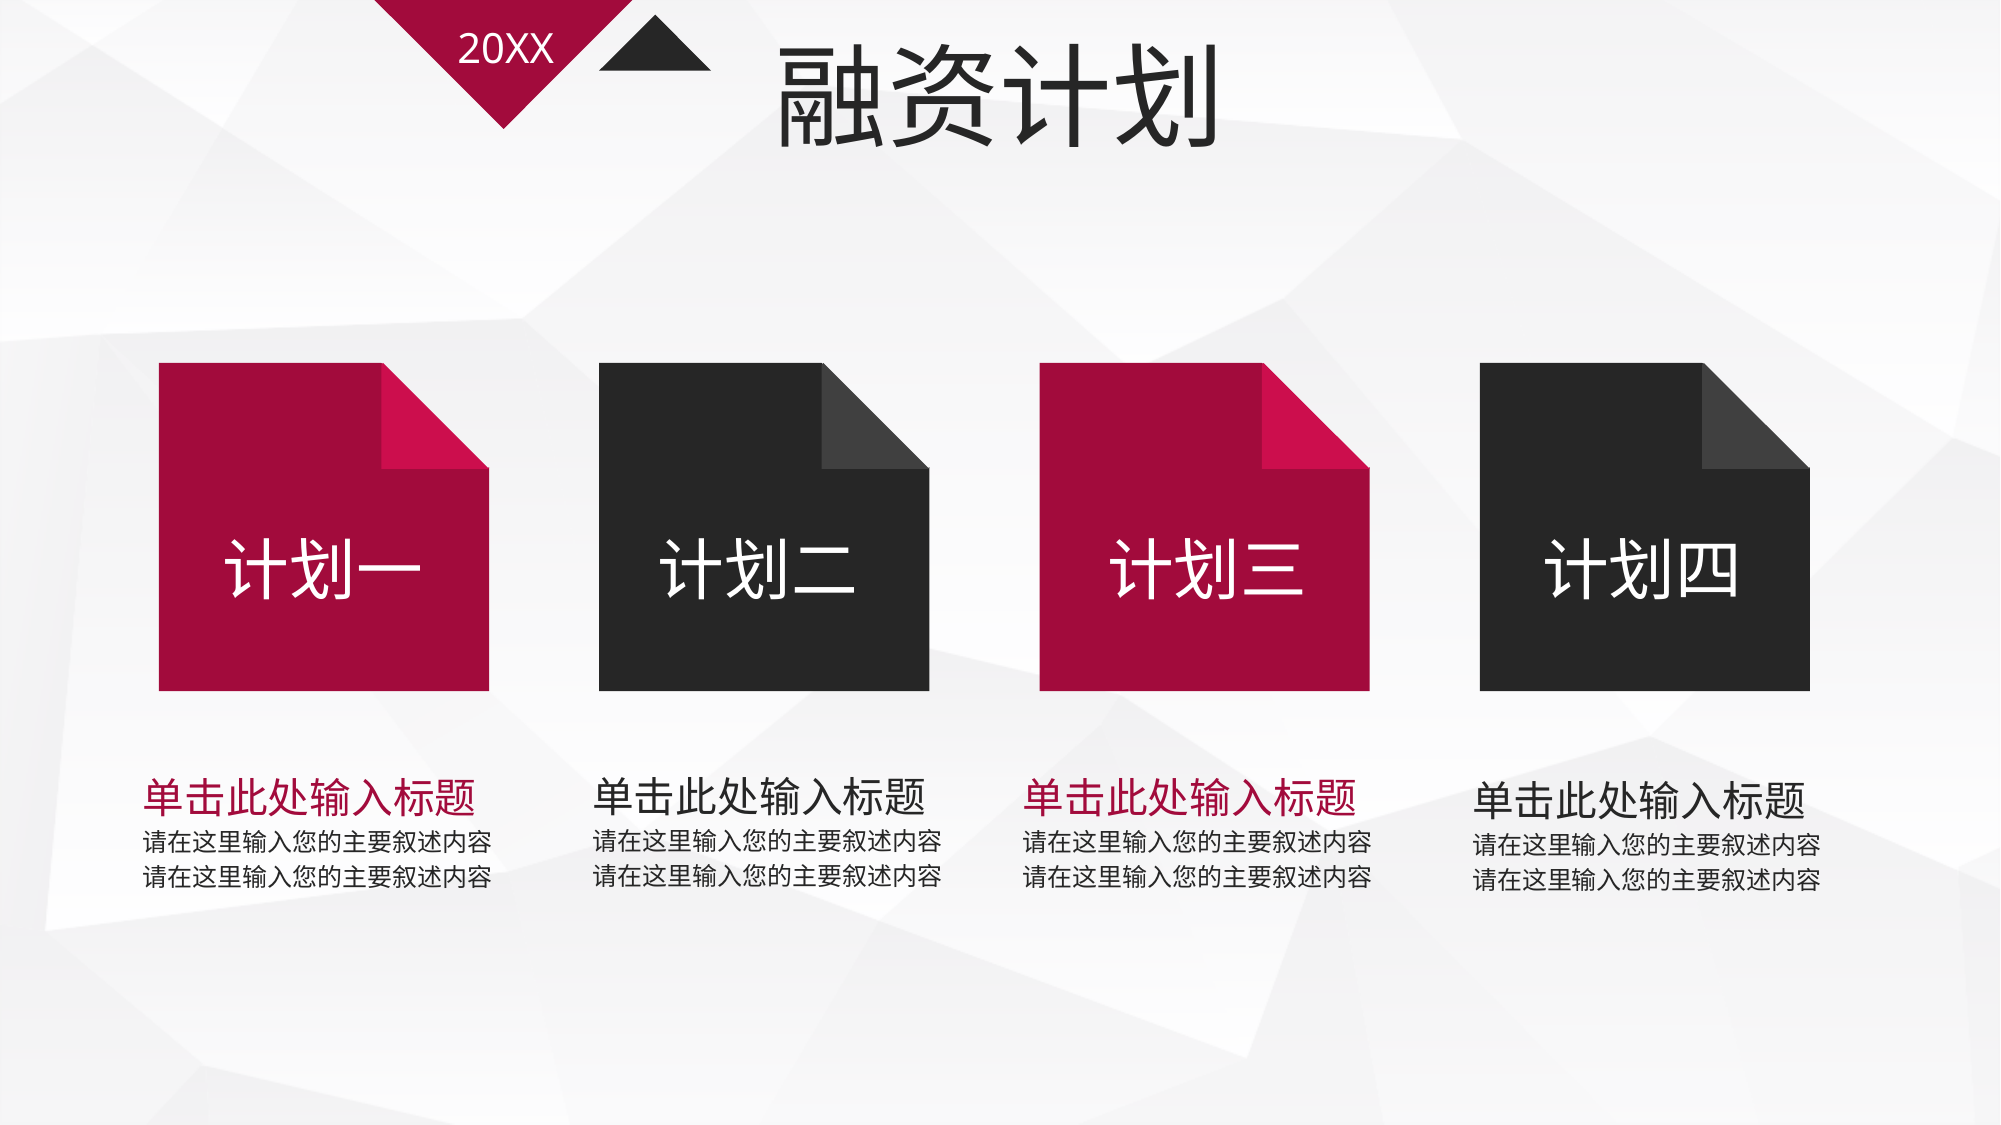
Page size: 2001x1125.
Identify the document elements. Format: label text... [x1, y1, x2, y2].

text_box 20XX [442, 14, 570, 80]
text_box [1039, 362, 1370, 691]
text_box 融资计划 [760, 19, 1240, 169]
picture [0, 0, 2001, 1125]
text_box 单击此处输入标题 请在这里输入您的主要叙述内容 请在这里输入您的主要叙述内容 [1007, 764, 1448, 900]
text_box [453, 80, 554, 131]
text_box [158, 362, 490, 691]
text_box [599, 362, 930, 691]
text_box [596, 13, 714, 72]
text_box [1479, 362, 1810, 691]
text_box 单击此处输入标题 请在这里输入您的主要叙述内容 请在这里输入您的主要叙述内容 [577, 763, 1018, 899]
text_box 单击此处输入标题 请在这里输入您的主要叙述内容 请在这里输入您的主要叙述内容 [127, 764, 569, 900]
text_box 单击此处输入标题 请在这里输入您的主要叙述内容 请在这里输入您的主要叙述内容 [1457, 767, 1898, 903]
text_box [373, 0, 634, 69]
